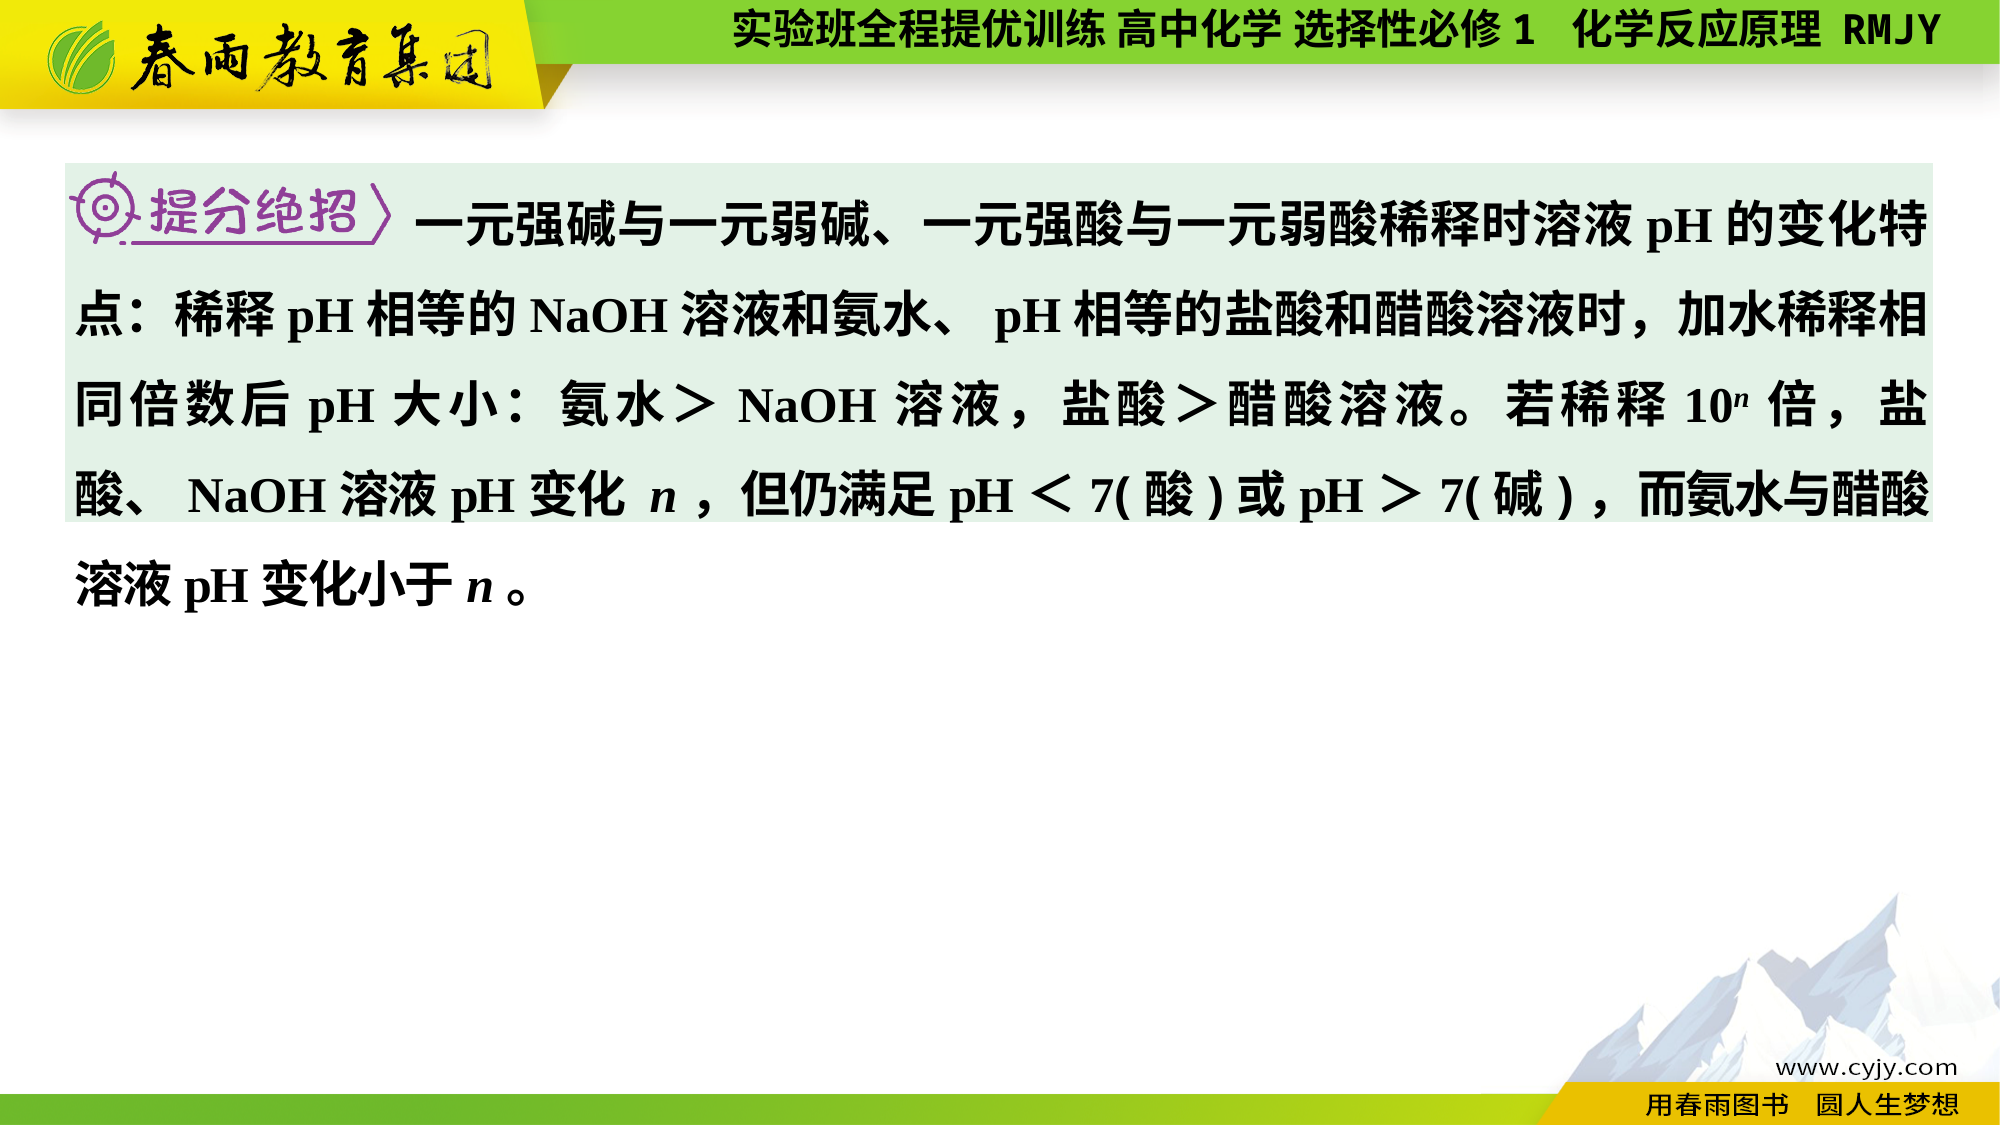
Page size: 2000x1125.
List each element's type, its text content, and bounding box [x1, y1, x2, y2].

picture [0, 0, 2000, 1125]
list 一元强碱与一元弱碱、一元强酸与一元弱酸稀释时溶液pH的变化特点：稀释pH相等的NaOH溶液和氨水、pH相等的盐酸和醋酸溶液时，加水稀释相同倍数后pH大小：氨水＞NaOH溶液，盐酸＞醋酸溶液。若稀释10n倍，盐酸、NaOH溶液pH变化 n，但仍满足pH＜7(酸)或pH＞7(碱)，而氨水与醋酸溶液pH变化小于n。 [59, 154, 1944, 523]
